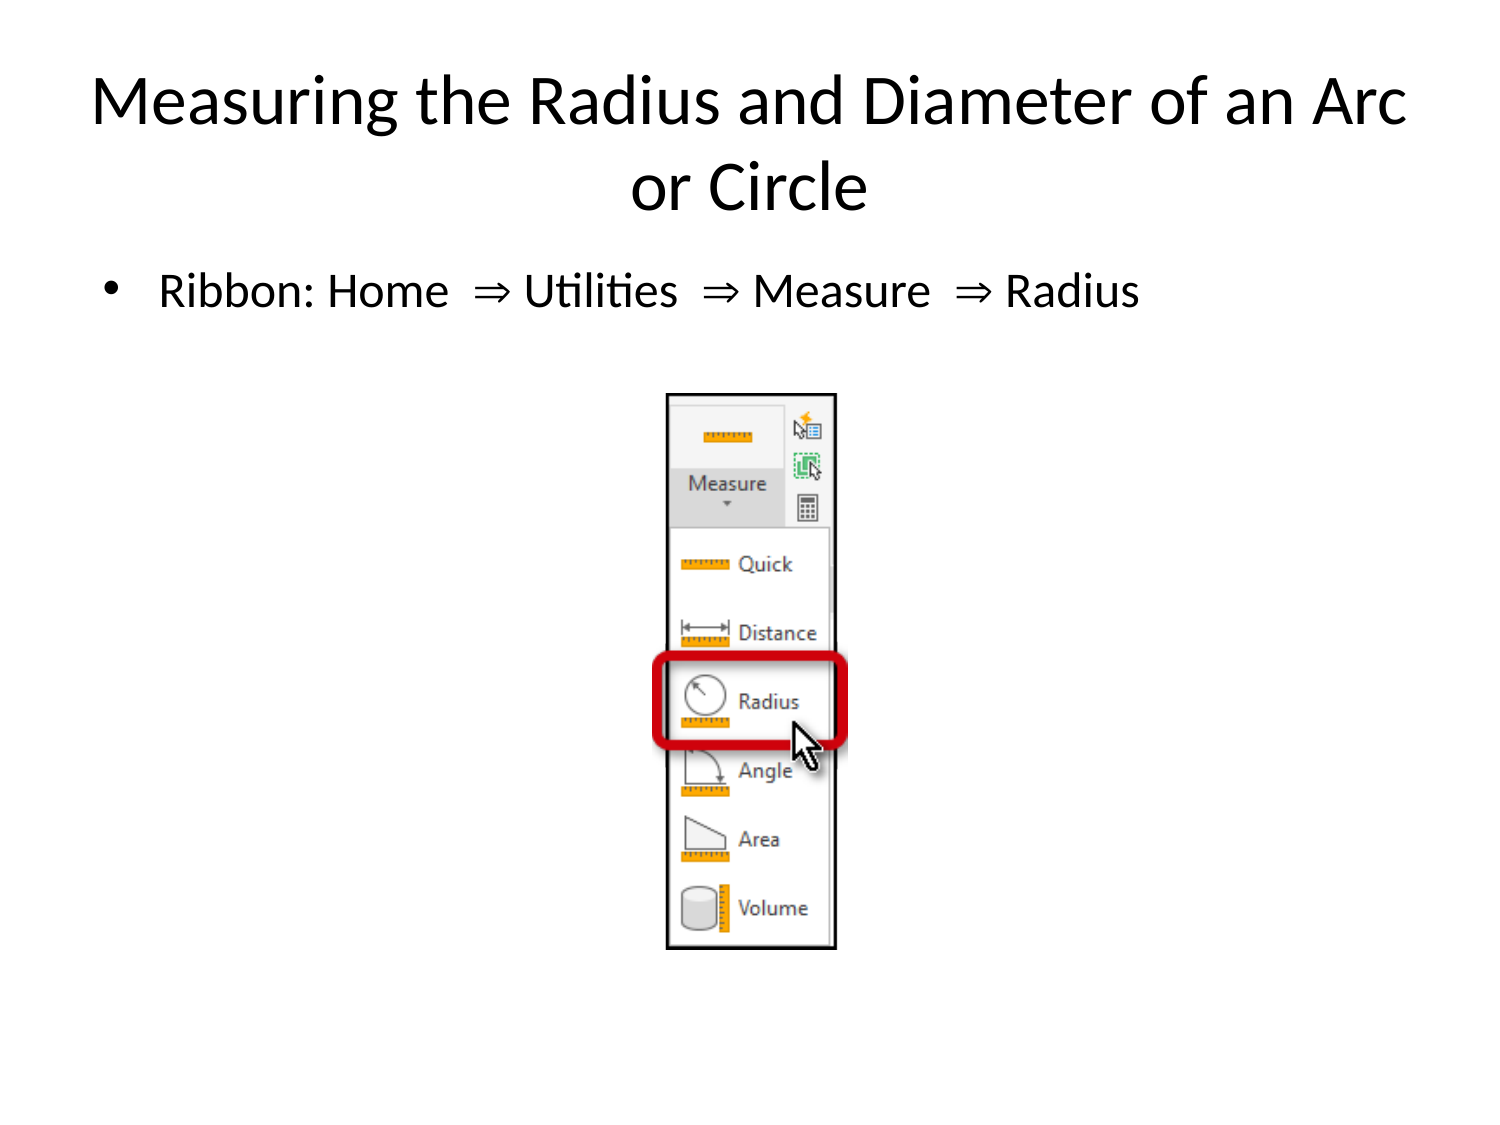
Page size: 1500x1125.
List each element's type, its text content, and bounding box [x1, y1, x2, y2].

title Measuring the Radius and Diameter of an Arc or Circle [75, 45, 1425, 233]
picture [652, 392, 848, 951]
list Ribbon: Home  Utilities  Measure  Radius [87, 249, 1213, 950]
